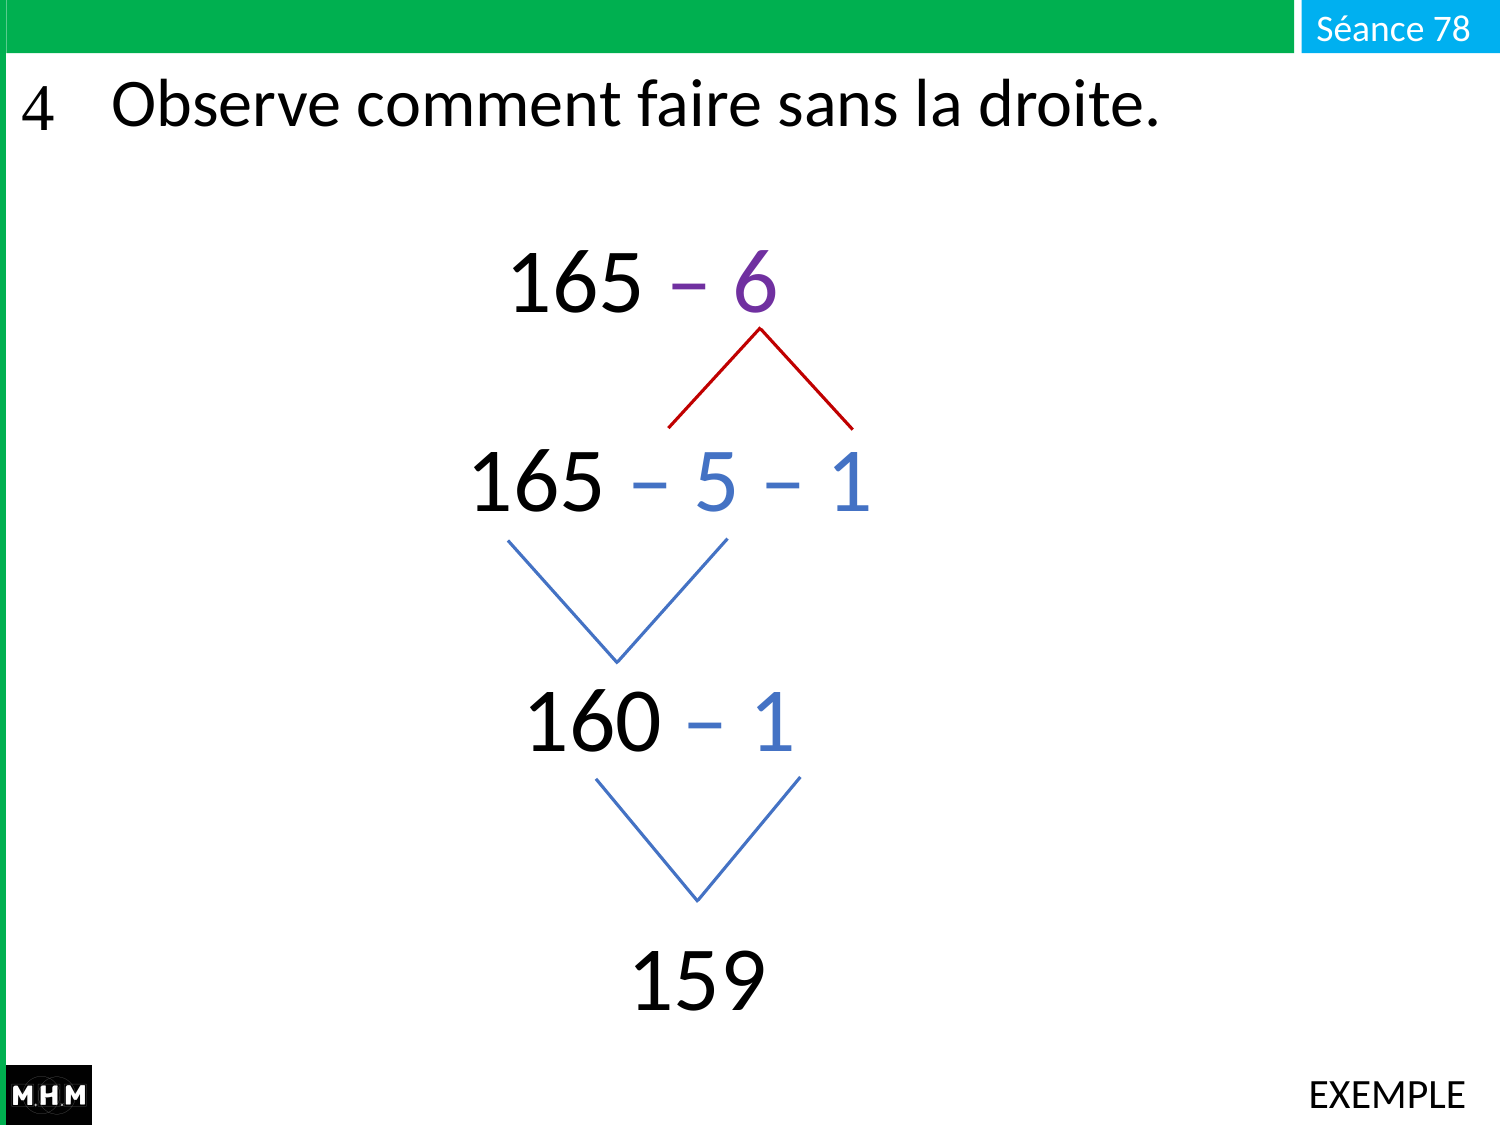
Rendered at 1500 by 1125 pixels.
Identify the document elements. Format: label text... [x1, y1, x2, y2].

text_box 165 – 6 [490, 213, 963, 338]
text_box EXEMPLE [1274, 1064, 1500, 1125]
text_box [668, 327, 853, 430]
text_box 160 – 1 [507, 652, 1264, 778]
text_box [595, 776, 801, 902]
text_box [507, 538, 728, 664]
text_box 159 [612, 911, 801, 1037]
text_box 165 – 5 – 1 [451, 412, 1208, 537]
picture [6, 1065, 92, 1125]
title Observe comment faire sans la droite. [96, 60, 1391, 150]
